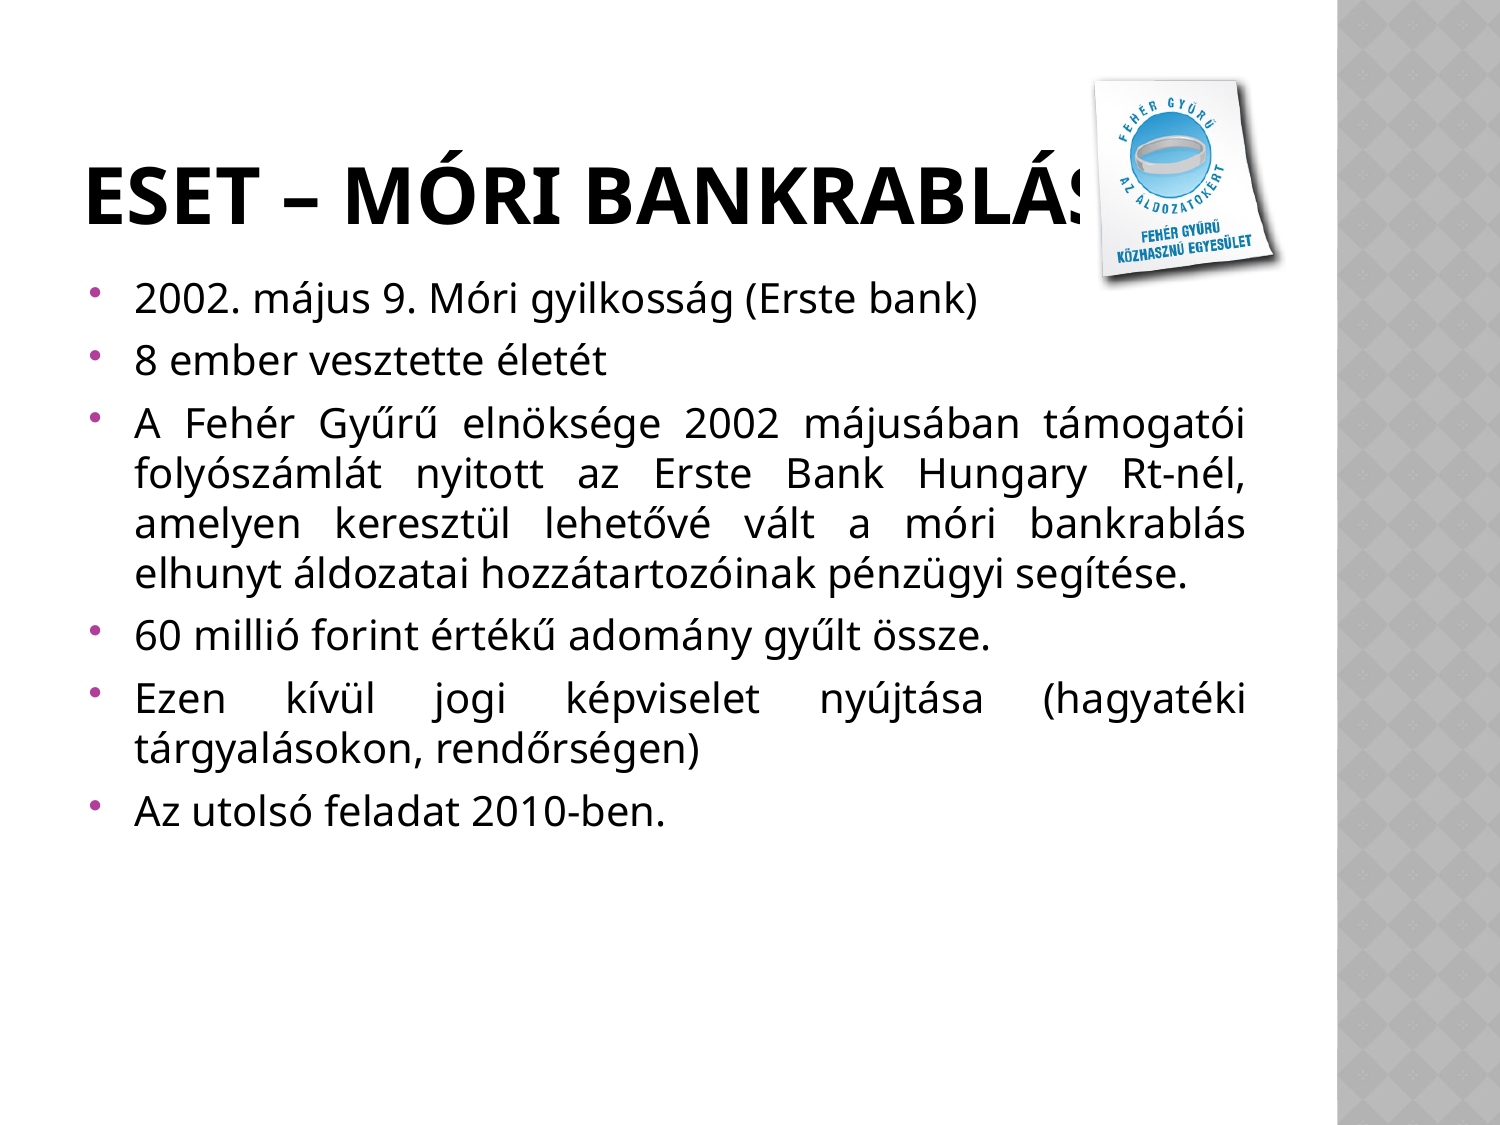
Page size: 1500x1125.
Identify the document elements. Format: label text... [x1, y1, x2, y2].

title Eset – Móri bankrablás [75, 52, 1263, 240]
picture [1080, 65, 1286, 292]
list 2002. május 9. Móri gyilkosság (Erste bank) 8 ember vesztette életét A Fehér Gyűrű elnöksége 2002 májusában támogatói folyószámlát nyitott az Erste Bank Hungary Rt-nél, amelyen keresztül lehetővé vált a móri bankrablás elhunyt áldozatai hozzátartozóinak pénzügyi segítése. 60 millió forint értékű adomány gyűlt össze. Ezen kívül jogi képviselet nyújtása (hagyatéki tárgyalásokon, rendőrségen) Az utolsó feladat 2010-ben. [74, 263, 1263, 1048]
